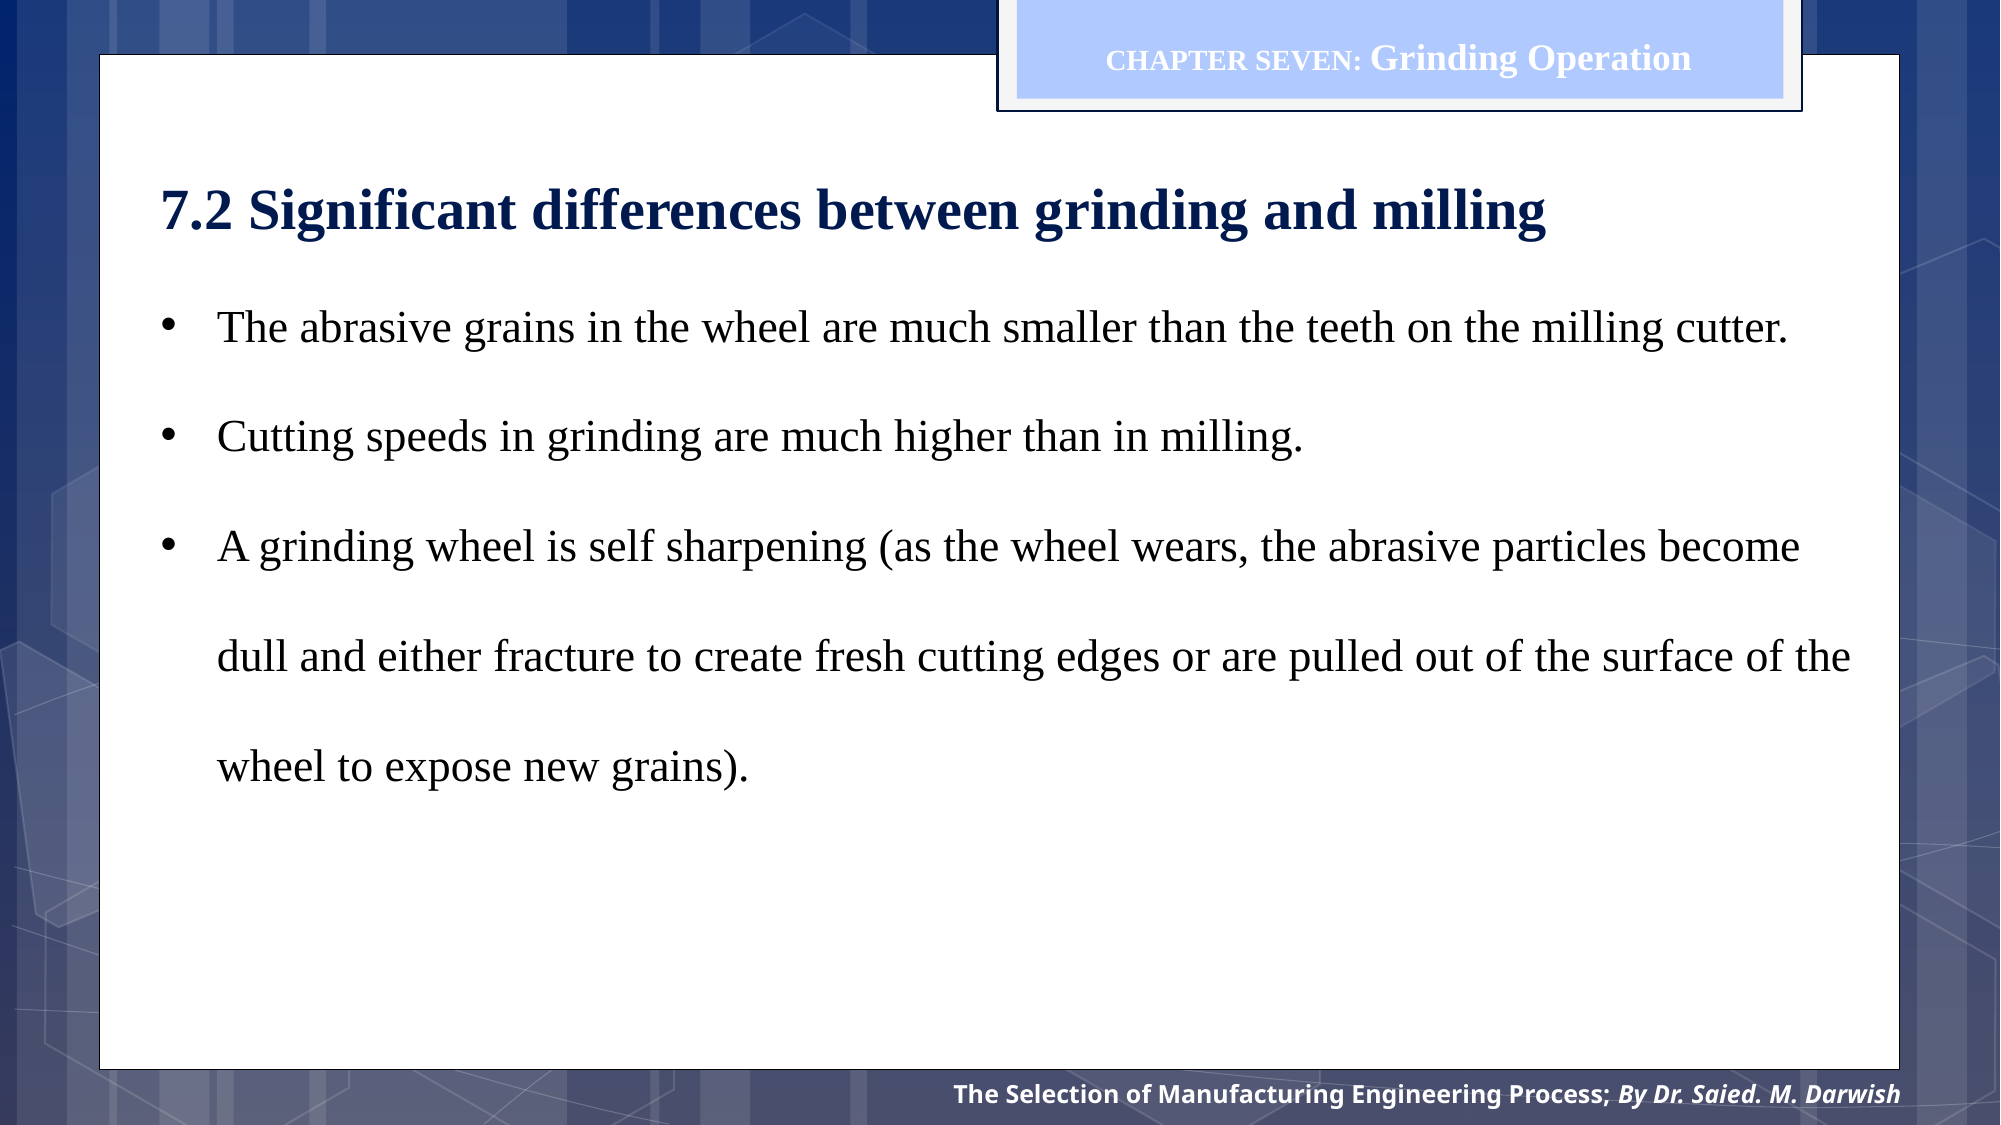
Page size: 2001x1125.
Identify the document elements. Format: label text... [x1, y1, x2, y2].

text_box CHAPTER SEVEN: Grinding Operation [940, 0, 1858, 86]
text_box 7.2 Significant differences between grinding and milling The abrasive grains in the wheel are much smaller than the teeth on the milling cutter. Cutting speeds in grinding are much higher than in milling. A grinding wheel is self sharpening (as the wheel wears, the abrasive particles become dull and either fracture to create fresh cutting edges or are pulled out of the surface of the wheel to expose new grains). [145, 159, 1887, 799]
